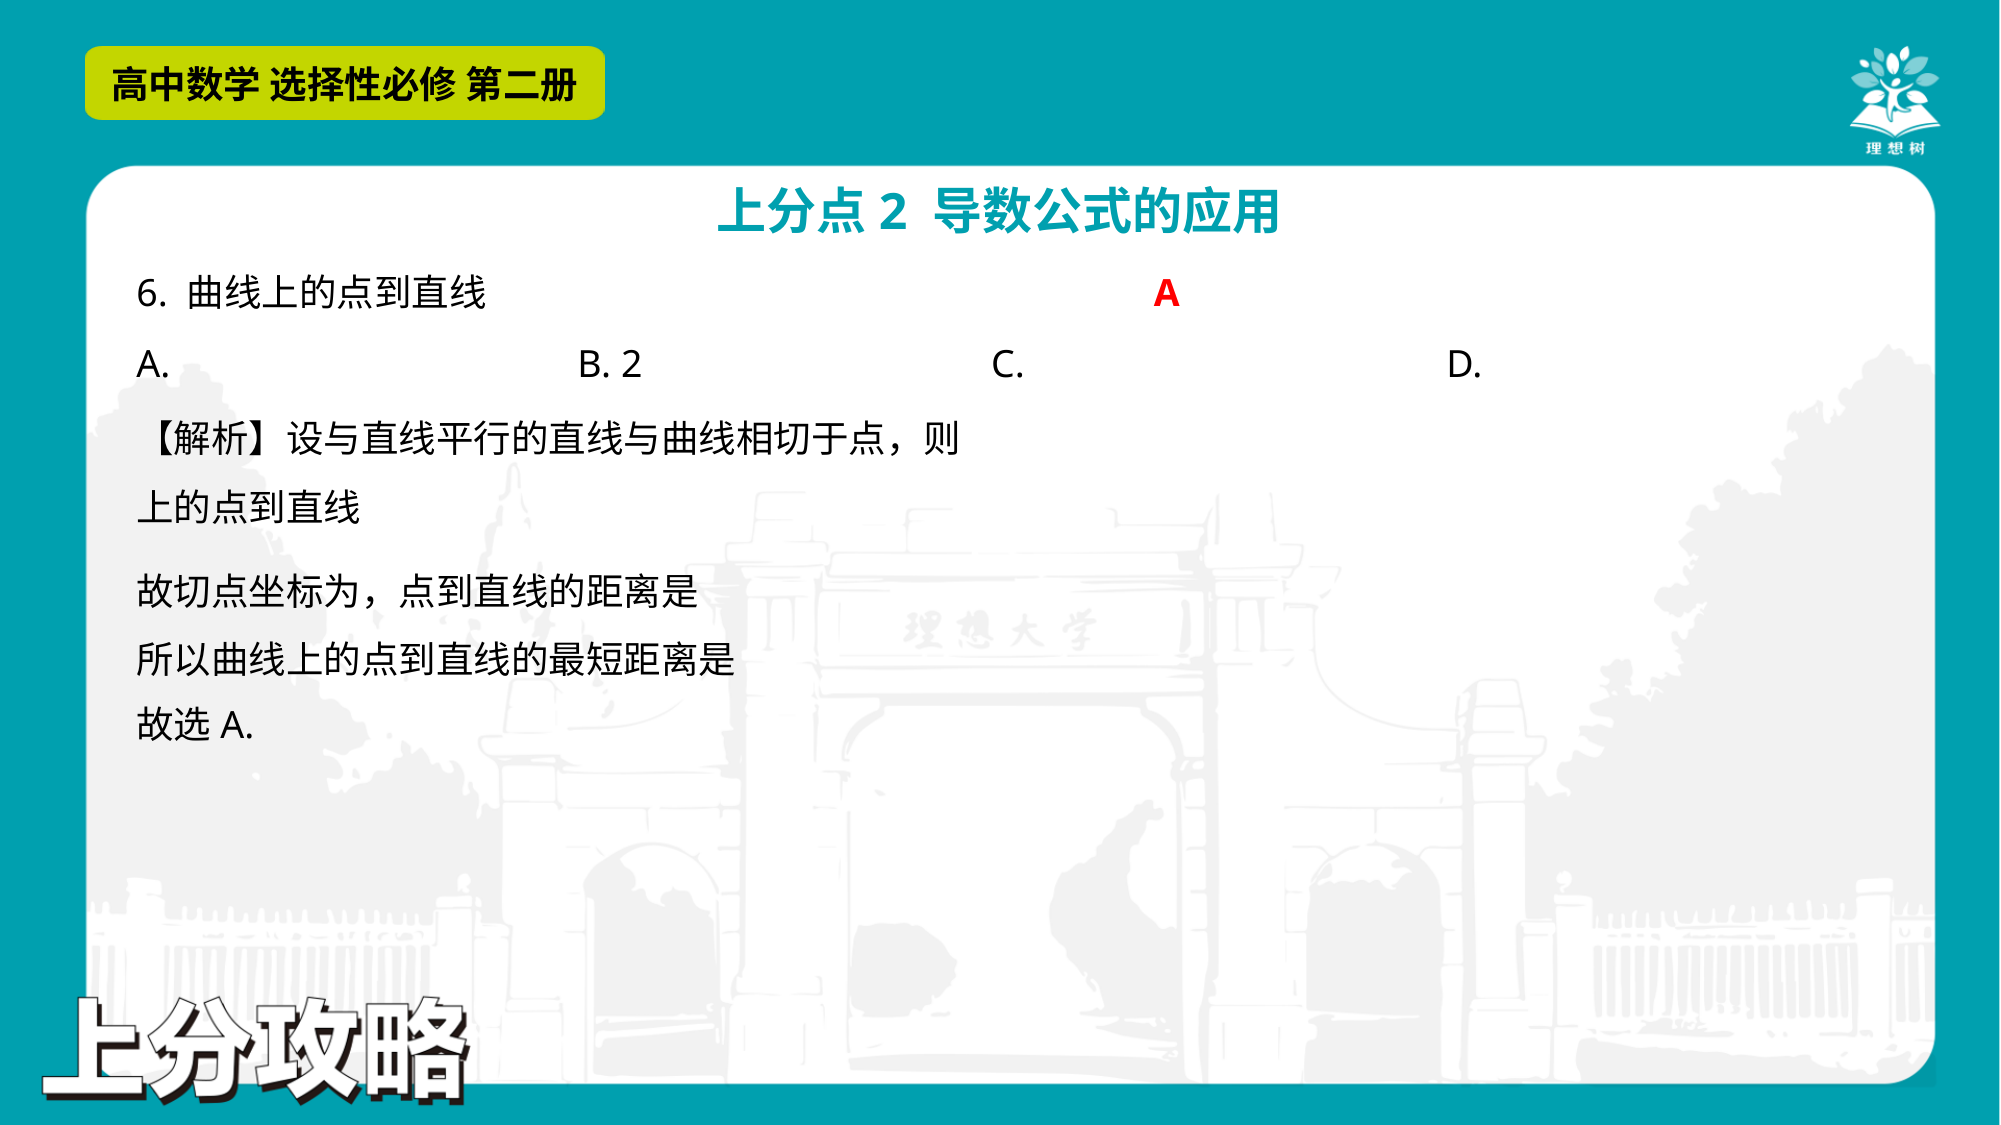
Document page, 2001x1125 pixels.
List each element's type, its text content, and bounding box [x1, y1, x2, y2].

text_box A [1139, 246, 1195, 307]
picture [0, 0, 2000, 1125]
